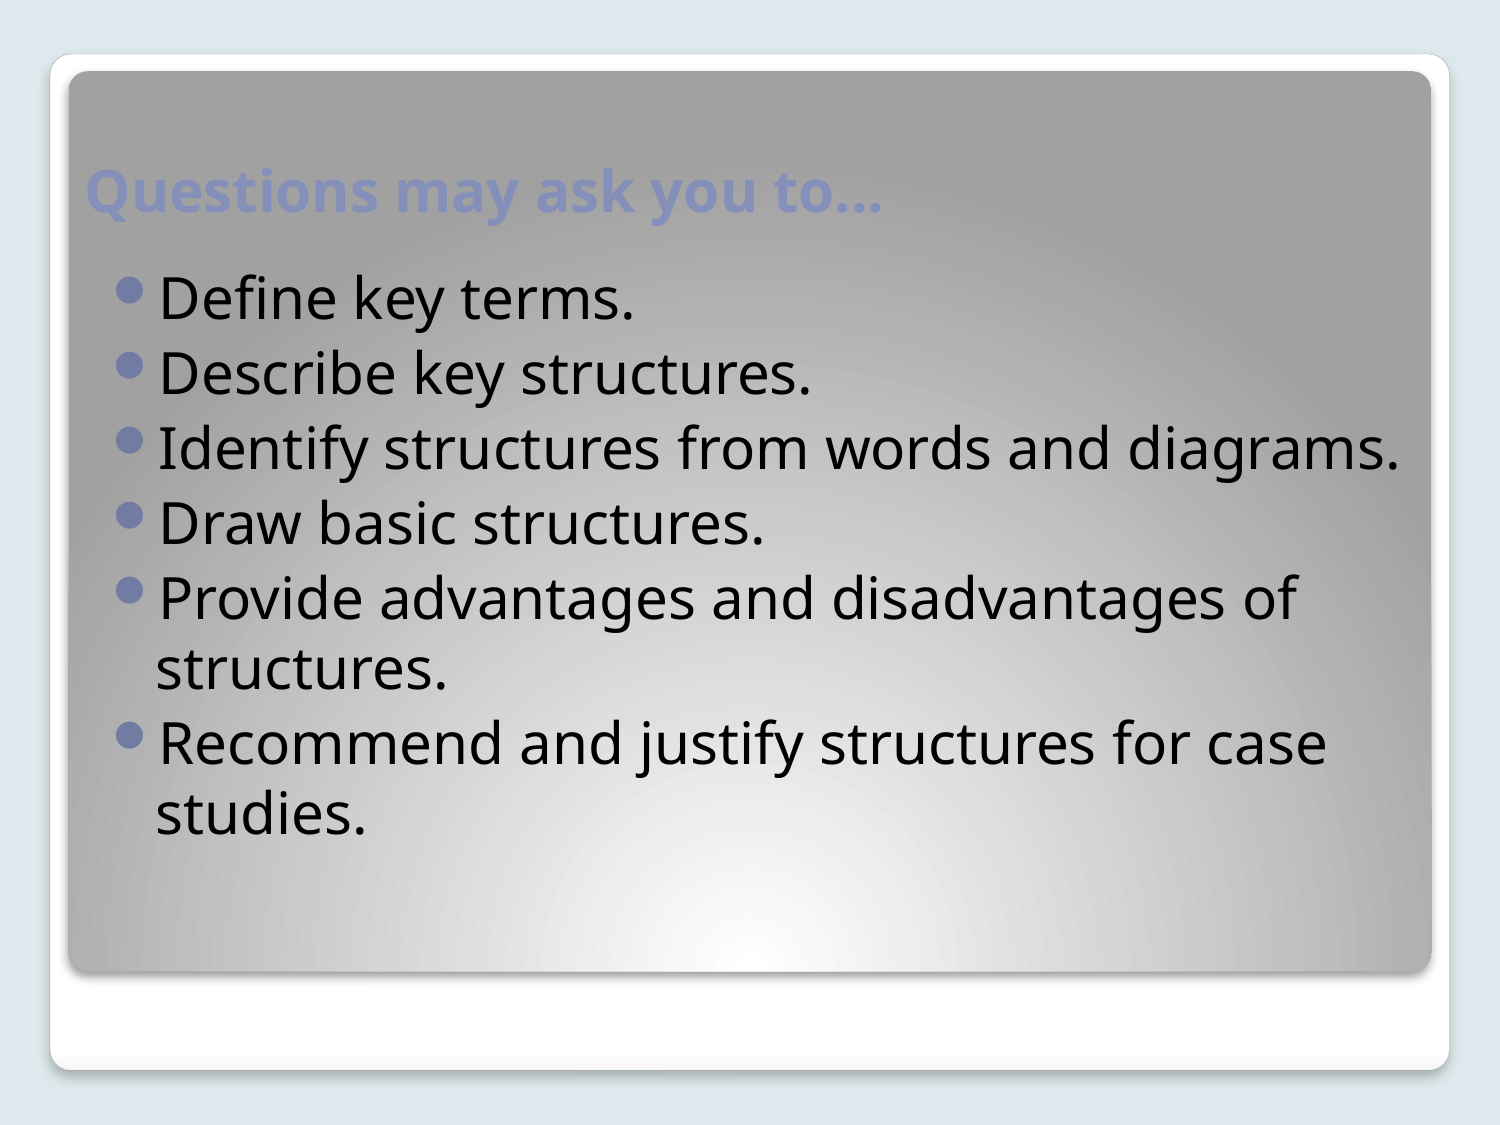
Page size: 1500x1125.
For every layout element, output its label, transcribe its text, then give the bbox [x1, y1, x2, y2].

title Questions may ask you to... [70, 58, 1413, 232]
list Define key terms. Describe key structures. Identify structures from words and diagrams. Draw basic structures. Provide advantages and disadvantages of structures. Recommend and justify structures for case studies. [82, 246, 1425, 961]
